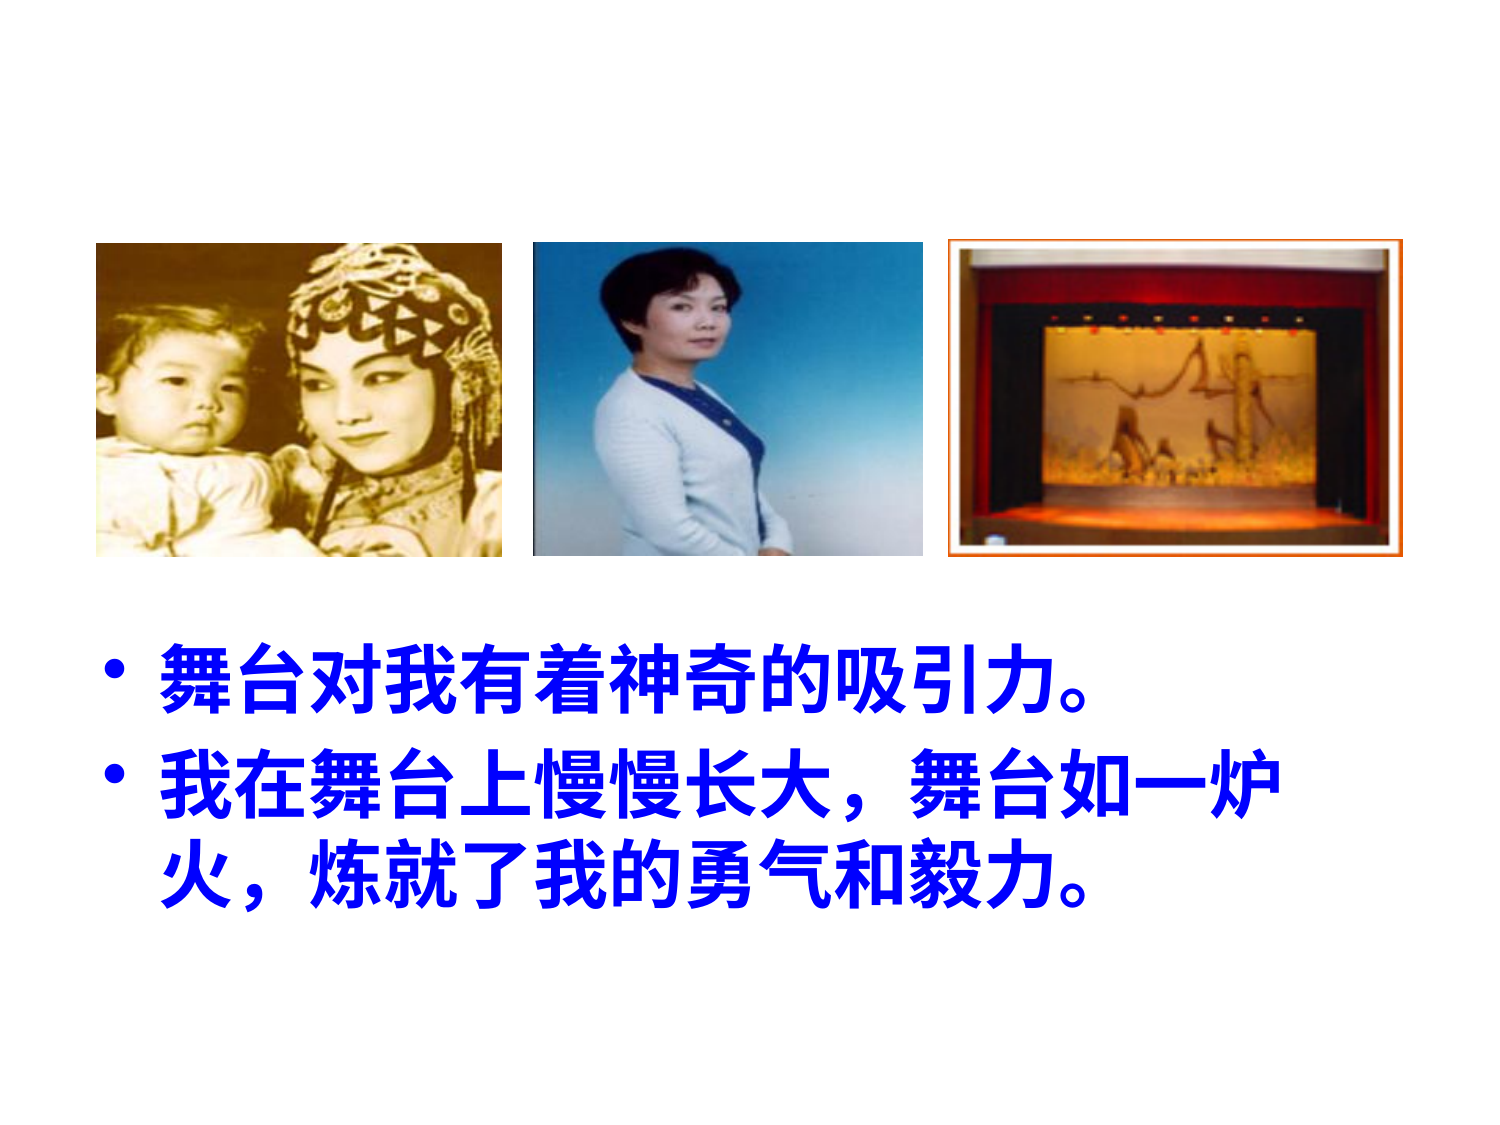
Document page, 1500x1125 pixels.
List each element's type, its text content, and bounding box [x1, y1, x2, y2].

list 舞台对我有着神奇的吸引力。 我在舞台上慢慢长大，舞台如一炉火，炼就了我的勇气和毅力。 [87, 624, 1348, 1090]
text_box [96, 239, 1404, 557]
